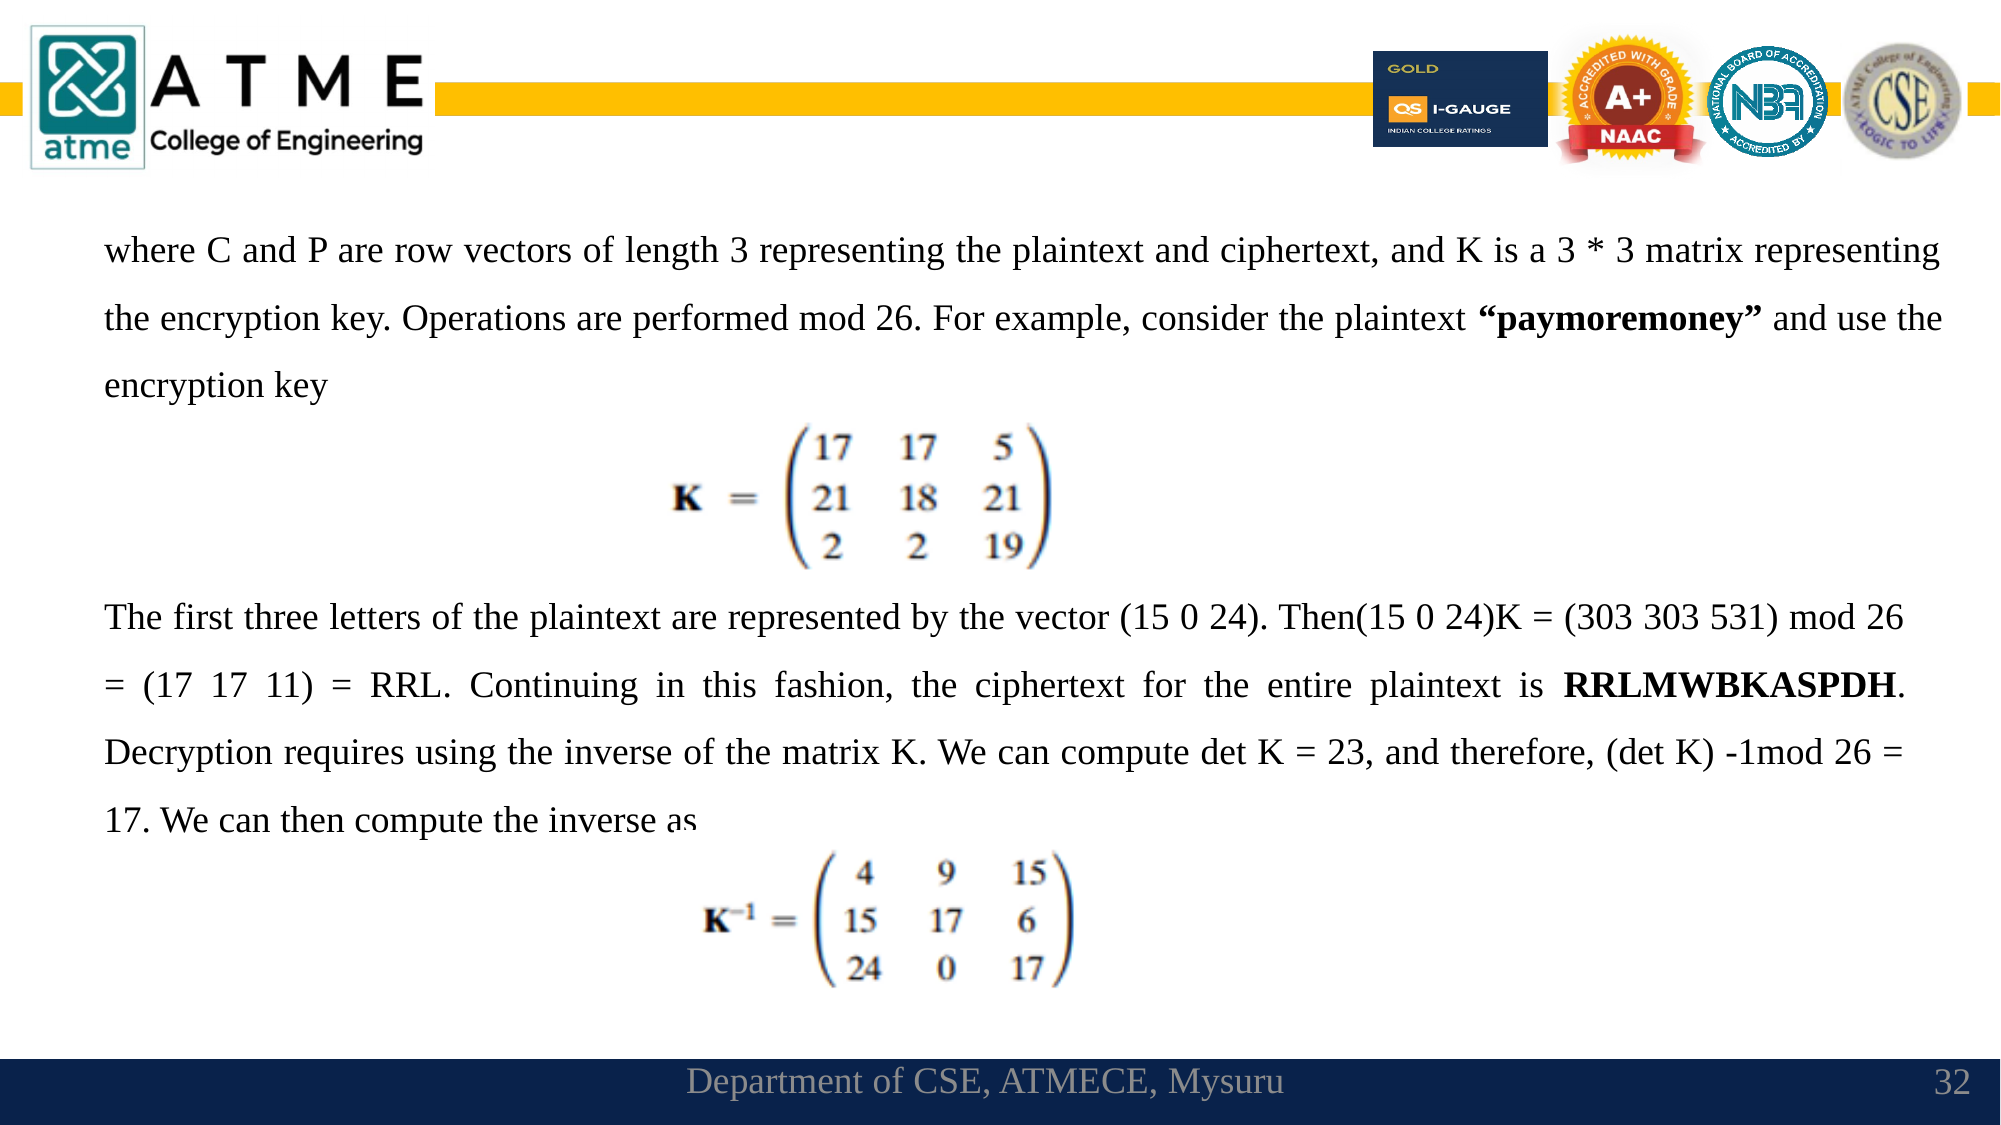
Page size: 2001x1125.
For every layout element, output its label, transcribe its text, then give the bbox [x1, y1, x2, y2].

picture [674, 830, 1122, 1023]
footer Department of CSE, ATMECE, Mysuru [501, 1056, 1470, 1102]
picture [649, 384, 1122, 634]
picture [22, 15, 435, 178]
picture [1840, 26, 1968, 176]
picture [0, 1059, 2001, 1125]
slide_number 32 [1511, 1057, 1972, 1103]
text_box The first three letters of the plaintext are represented by the vector (15 0 24). Then(15 0 24)K = (303 303 531) mod 26 = (17 17 11) = RRL. Continuing in this fashion, the ciphertext for the entire plaintext is RRLMWBKASPDH. Decryption requires using the inverse of the matrix K. We can compute det K = 23, and therefore, (det K) -1mod 26 = 17. We can then compute the inverse as [89, 562, 1922, 848]
text_box where C and P are row vectors of length 3 representing the plaintext and ciphertext, and K is a 3 * 3 matrix representing the encryption key. Operations are performed mod 26. For example, consider the plaintext “paymoremoney” and use the encryption key [89, 195, 1958, 413]
picture [1373, 20, 1828, 180]
